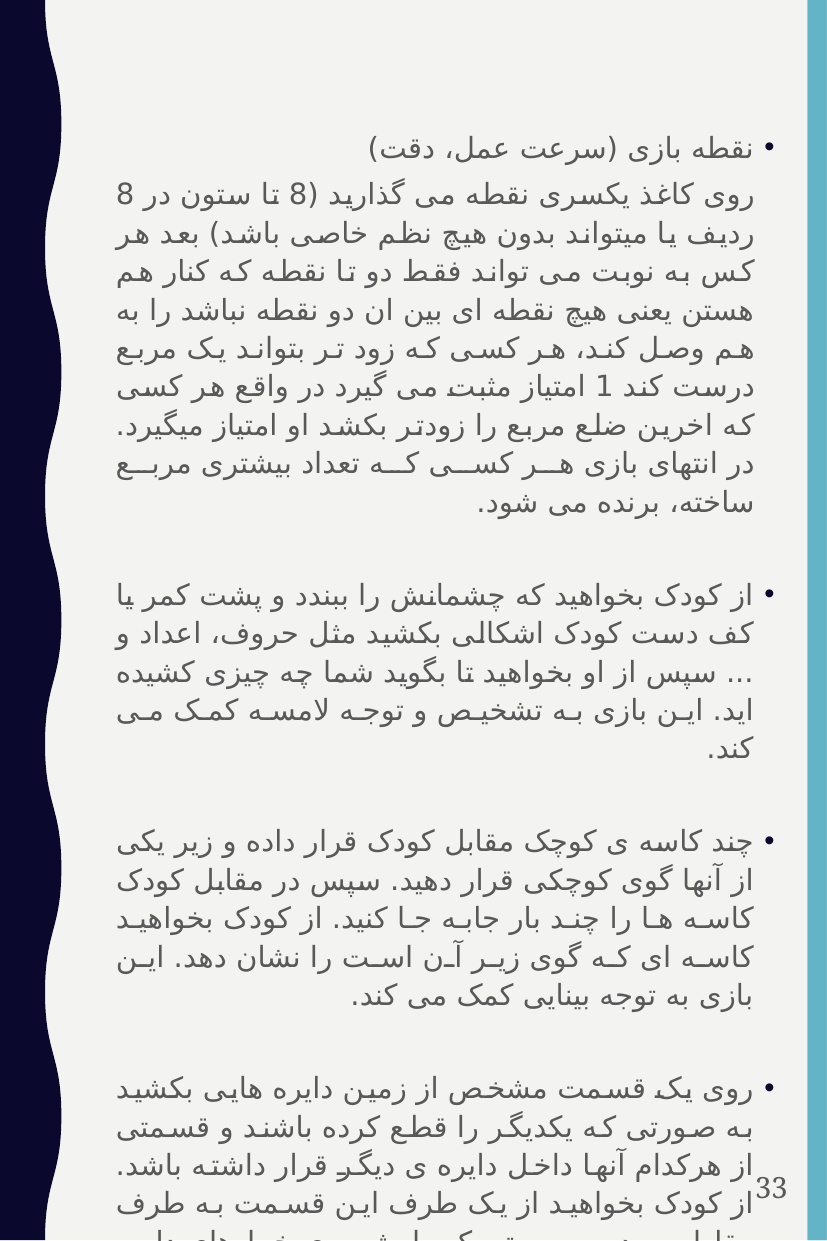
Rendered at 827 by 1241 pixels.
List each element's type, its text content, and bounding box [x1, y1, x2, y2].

list نقطه بازی (سرعت عمل، دقت) روی کاغذ یکسری نقطه می گذارید (8 تا ستون در 8 ردیف یا میتواند بدون هیچ نظم خاصی باشد) بعد هر کس به نوبت می تواند فقط دو تا نقطه که کنار هم هستن یعنی هیچ نقطه ای بین ان دو نقطه نباشد را به هم وصل کند، هر کسی که زود تر بتواند یک مربع درست کند 1 امتیاز مثبت می گیرد در واقع هر کسی که اخرین ضلع مربع را زودتر بکشد او امتیاز میگیرد. در انتهای بازی هر کسی که تعداد بیشتری مربع ساخته، برنده می شود. از کودک بخواهید که چشمانش را ببندد و پشت کمر یا کف دست کودک اشکالی بکشید مثل حروف، اعداد و ... سپس از او بخواهید تا بگوید شما چه چیزی کشیده اید. این بازی به تشخیص و توجه لامسه کمک می کند. چند کاسه ی کوچک مقابل کودک قرار داده و زیر یکی از آنها گوی کوچکی قرار دهید. سپس در مقابل کودک کاسه ها را چند بار جابه جا کنید. از کودک بخواهید کاسه ای که گوی زیر آن است را نشان دهد. این بازی به توجه بینایی کمک می کند. روی یک قسمت مشخص از زمین دایره هایی بکشید به صورتی که یکدیگر را قطع کرده باشند و قسمتی از هرکدام آنها داخل دایره ی دیگر قرار داشته باشد. از کودک بخواهید از یک طرف این قسمت به طرف مقابل برود به صورتی که پایش روی خط های دایره ها قرار نگیرد و در فضای خالی دایره ها پایش را قرار دهد. این بازی به ادراک بینایی فضایی و توجه دیداری کمک می کند. [100, 118, 790, 708]
slide_number 33 [725, 1157, 803, 1217]
